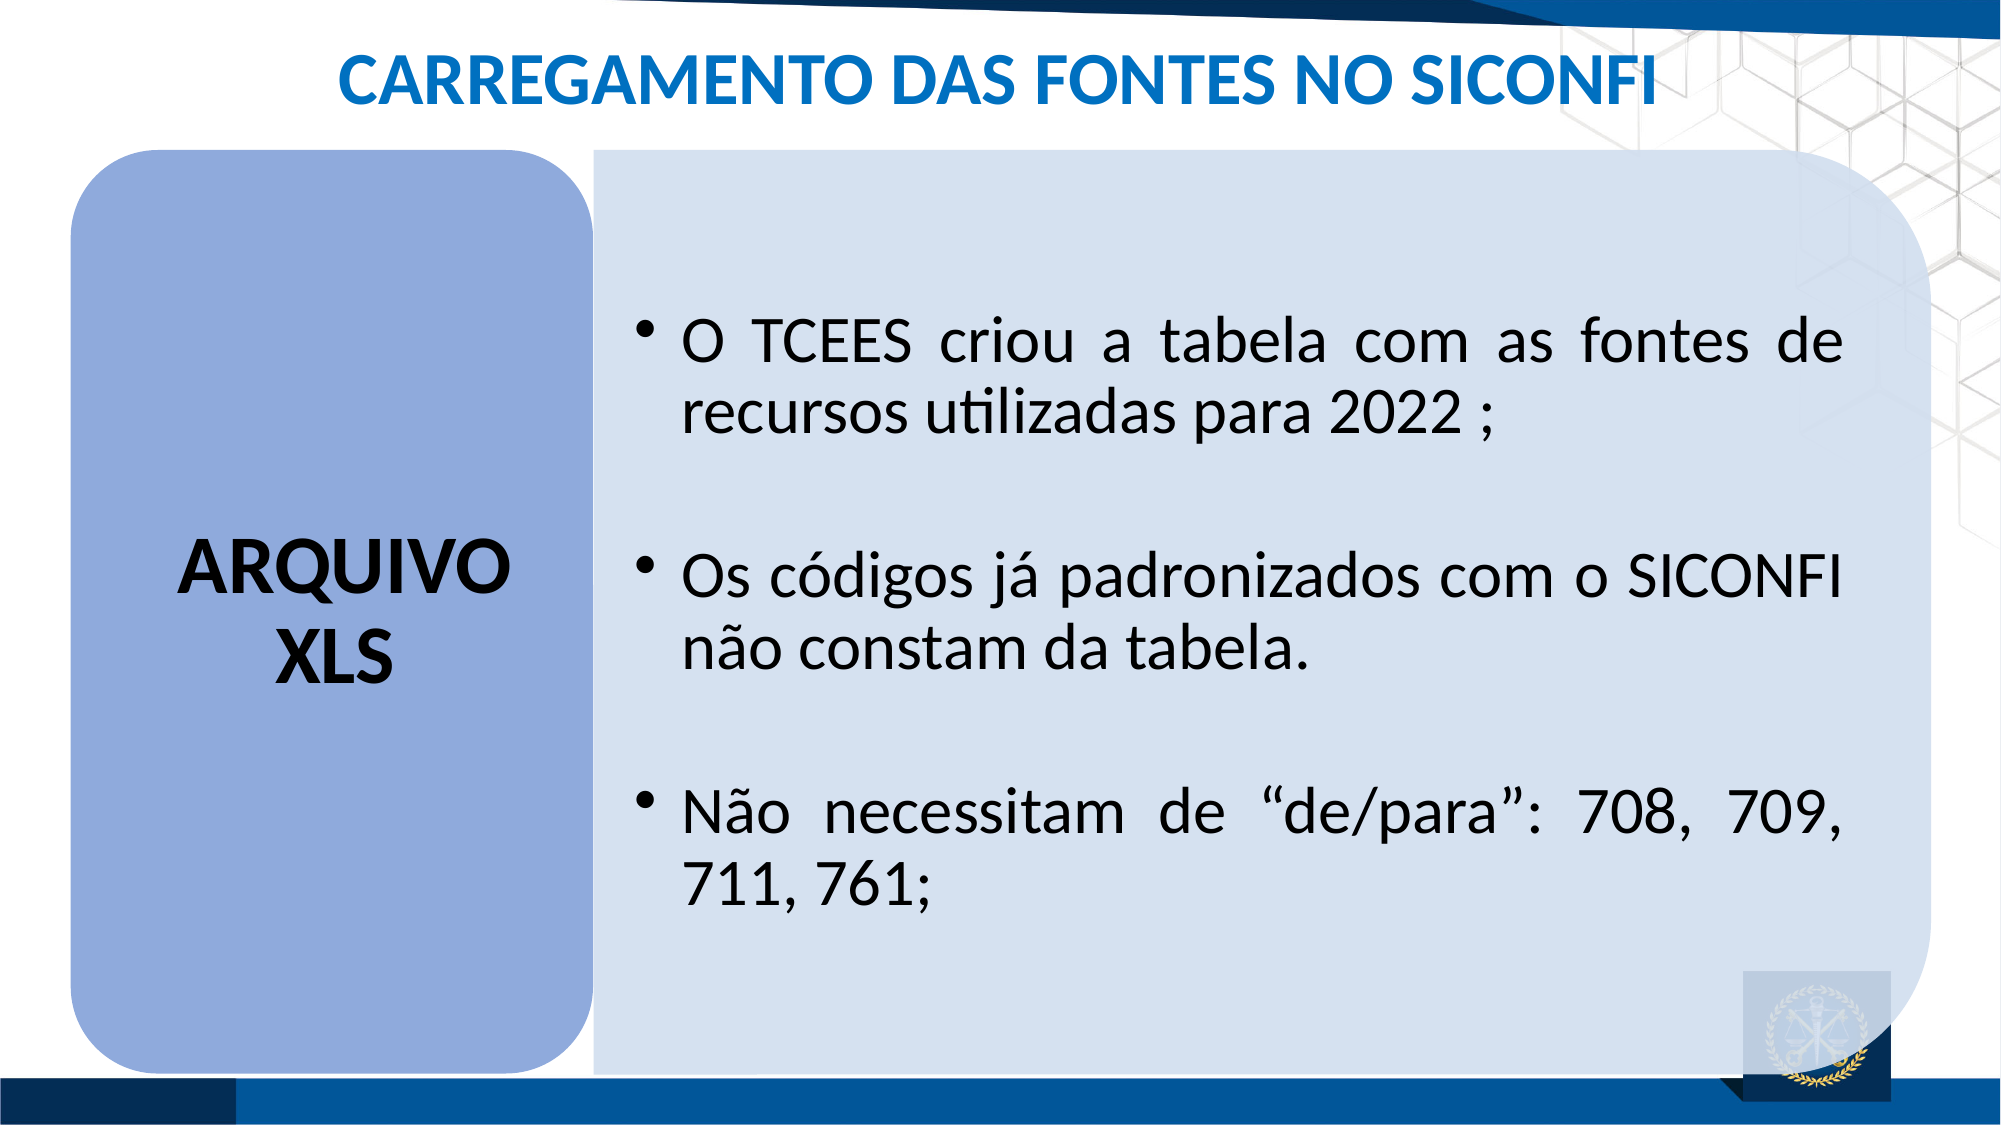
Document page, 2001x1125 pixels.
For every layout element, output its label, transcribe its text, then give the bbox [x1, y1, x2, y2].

text_box CARREGAMENTO DAS FONTES NO SICONFI [108, 22, 1892, 128]
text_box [70, 149, 1931, 1076]
picture [0, 0, 2001, 1125]
